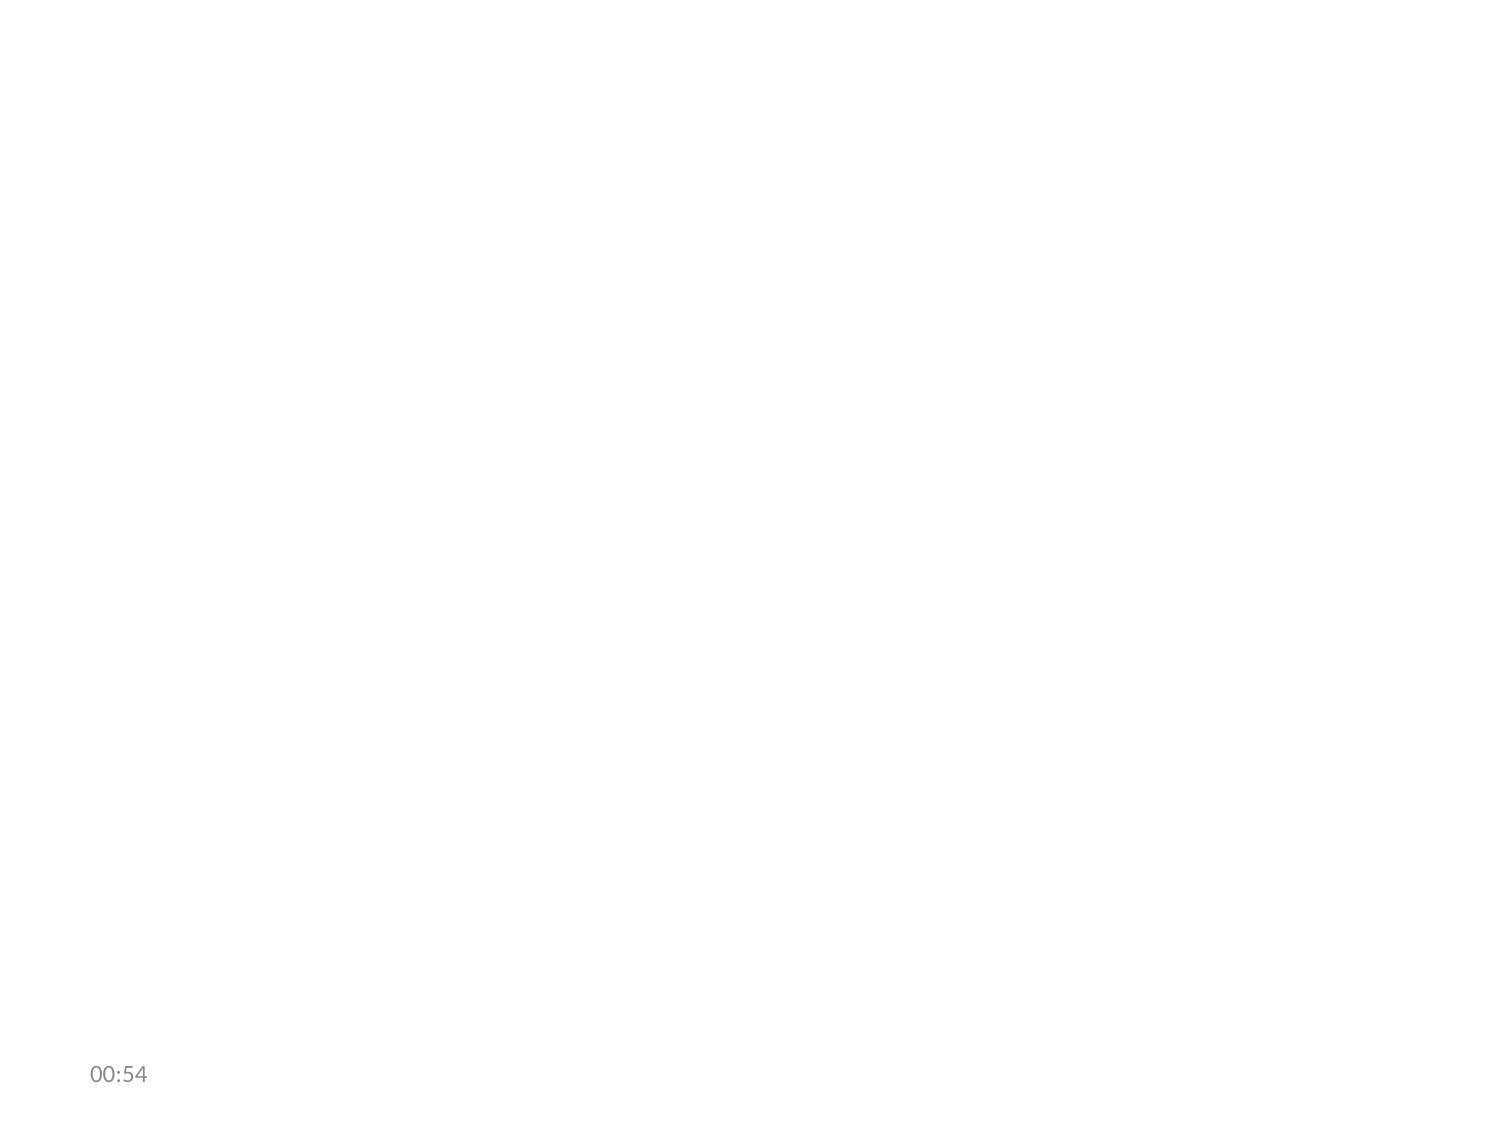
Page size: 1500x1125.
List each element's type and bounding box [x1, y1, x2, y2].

slide_number [75, 1042, 425, 1103]
